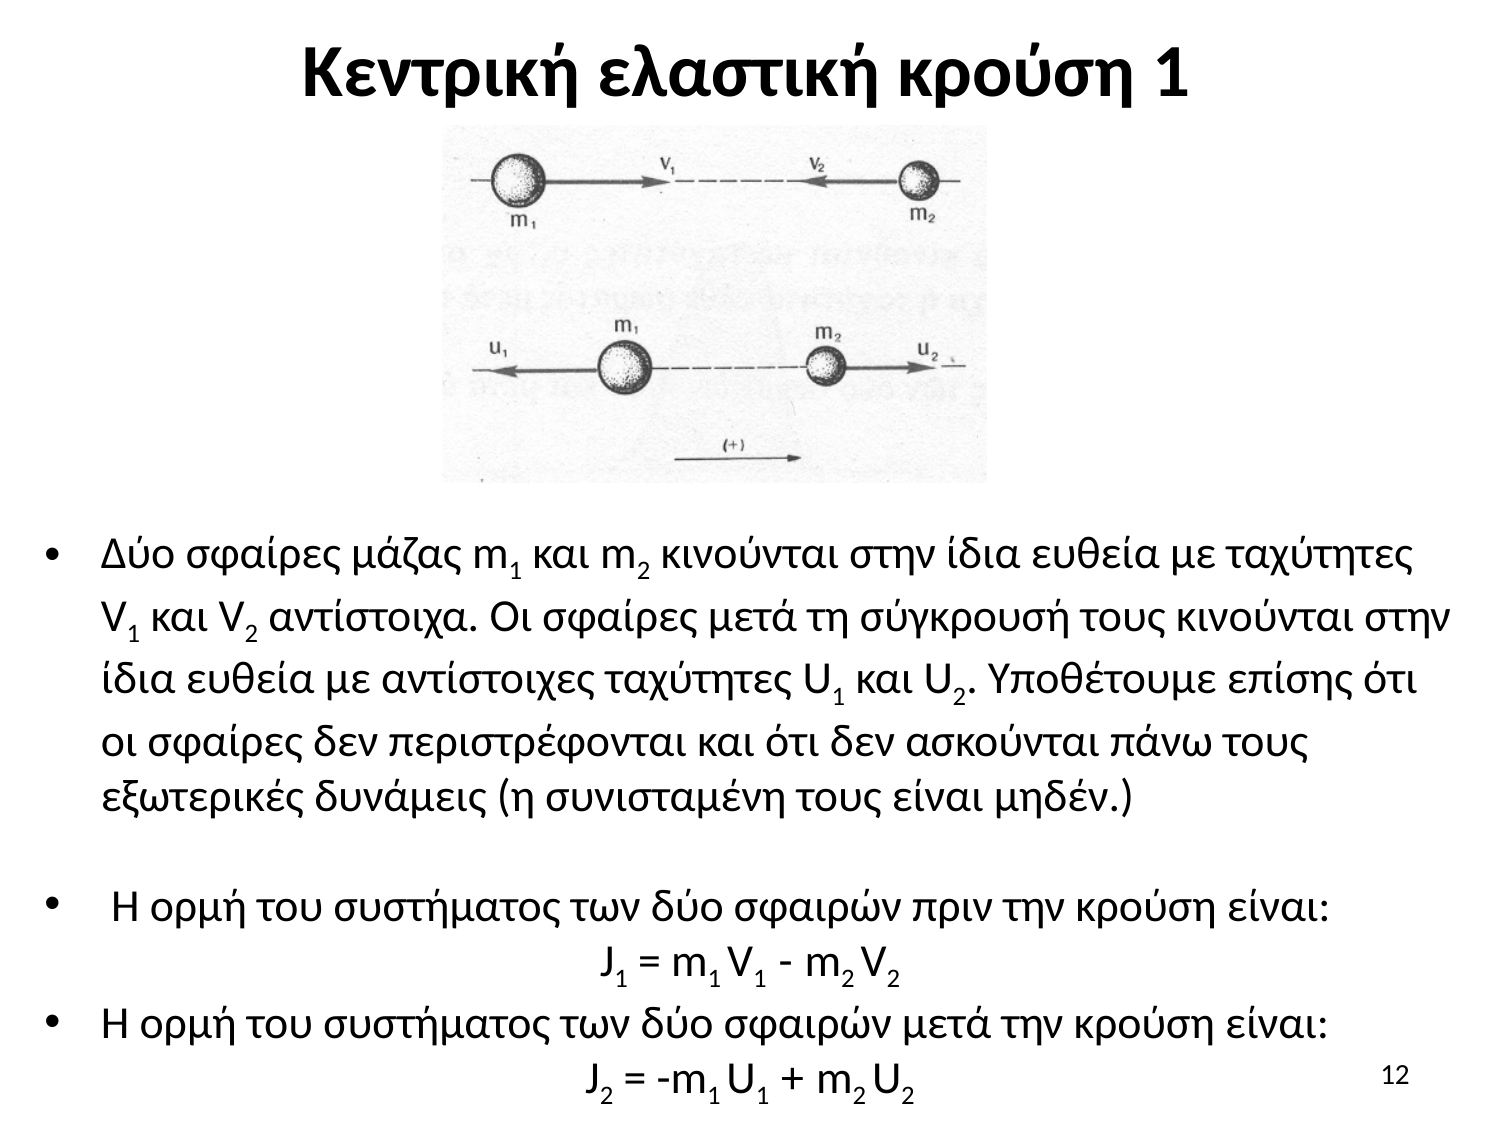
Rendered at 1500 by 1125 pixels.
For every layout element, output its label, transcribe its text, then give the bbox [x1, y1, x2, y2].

list Δύο σφαίρες μάζας m1 και m2 κινούνται στην ίδια ευθεία με ταχύτητες V1 και V2 αντίστοιχα. Οι σφαίρες μετά τη σύγκρουσή τους κινούνται στην ίδια ευθεία με αντίστοιχες ταχύτητες U1 και U2. Υποθέτουμε επίσης ότι οι σφαίρες δεν περιστρέφονται και ότι δεν ασκούνται πάνω τους εξωτερικές δυνάμεις (η συνισταμένη τους είναι μηδέν.) Η ορμή του συστήματος των δύο σφαιρών πριν την κρούση είναι: J1 = m1 V1 - m2 V2 Η ορμή του συστήματος των δύο σφαιρών μετά την κρούση είναι: J2 = -m1 U1 + m2 U2 [29, 515, 1471, 1083]
picture [442, 125, 987, 483]
title Κεντρική ελαστική κρούση 1 [41, 30, 1453, 102]
slide_number 12 [1074, 1042, 1425, 1103]
